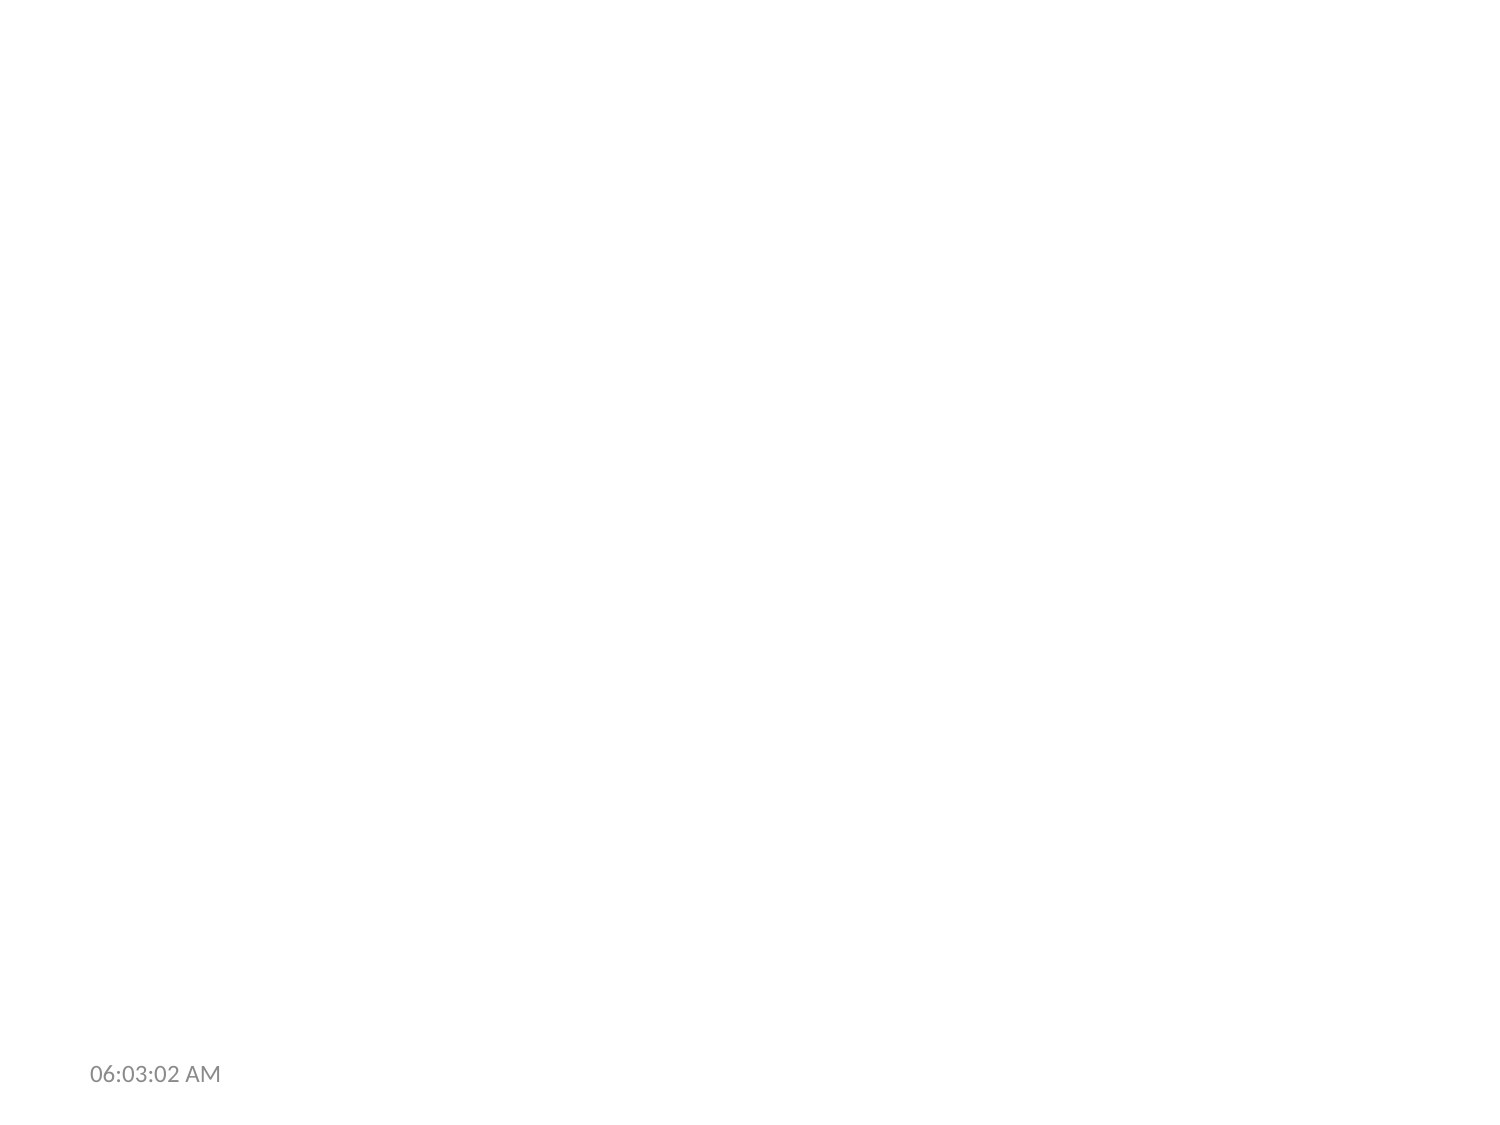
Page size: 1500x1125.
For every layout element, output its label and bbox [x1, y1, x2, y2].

slide_number [75, 1042, 425, 1103]
